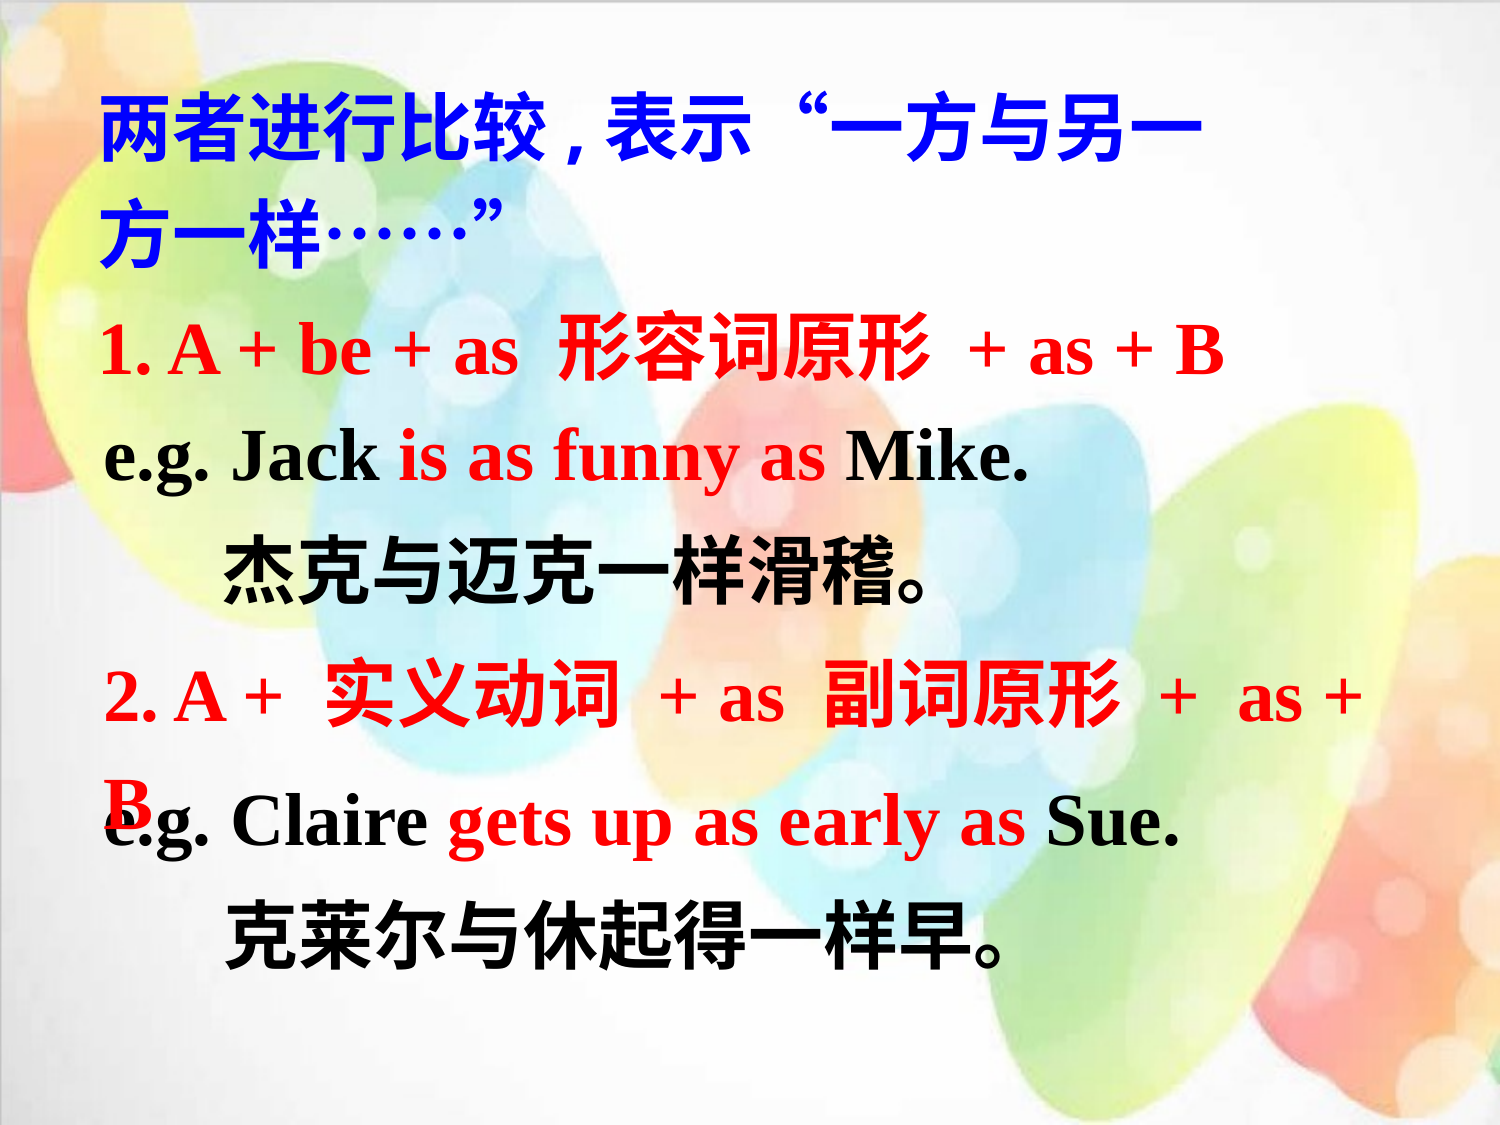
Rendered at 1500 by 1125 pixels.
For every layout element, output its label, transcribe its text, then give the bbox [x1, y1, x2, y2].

text_box 杰克与迈克一样滑稽。 [206, 516, 1246, 621]
text_box 两者进行比较,表示“一方与另一方一样……” [82, 54, 1294, 286]
text_box 1. A + be + as 形容词原形 + as + B [82, 286, 1247, 397]
text_box 克莱尔与休起得一样早。 [208, 881, 1282, 987]
picture [0, 0, 1500, 1125]
text_box 2. A + 实义动词 + as 副词原形 + as + B [88, 621, 1436, 853]
text_box e.g. Jack is as funny as Mike. [88, 398, 1223, 503]
text_box e.g. Claire gets up as early as Sue. [88, 853, 1341, 868]
